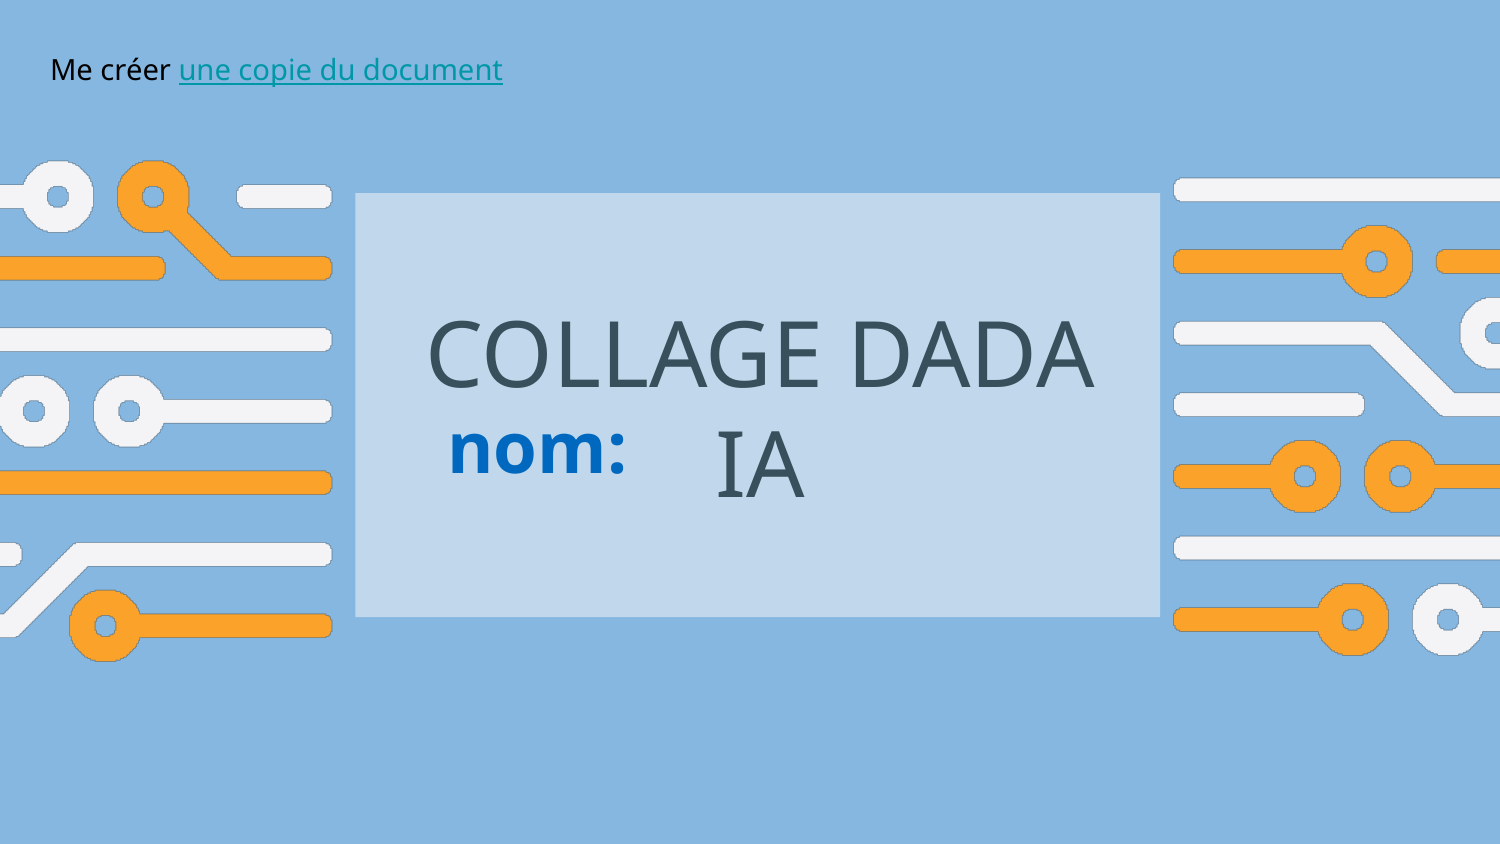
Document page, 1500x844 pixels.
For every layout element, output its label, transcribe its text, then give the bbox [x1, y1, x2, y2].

text_box COLLAGE DADA IA [360, 281, 1161, 532]
text_box nom: [432, 387, 1161, 503]
picture [0, 30, 368, 793]
picture [1138, 24, 1500, 787]
text_box Me créer une copie du document [35, 36, 667, 107]
